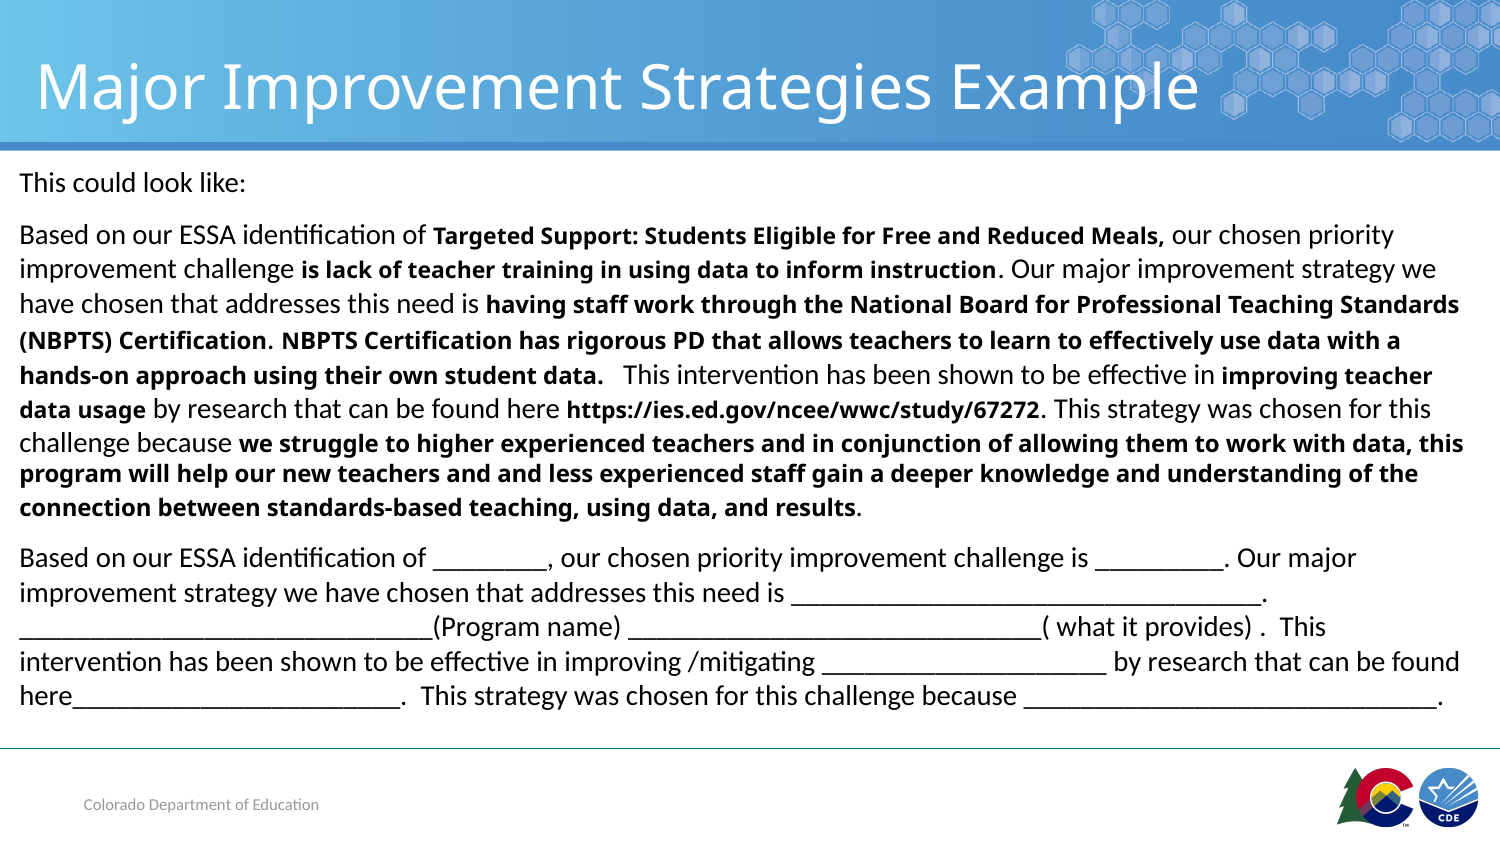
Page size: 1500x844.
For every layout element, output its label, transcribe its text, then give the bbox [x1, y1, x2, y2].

title Major Improvement Strategies Example [34, 37, 1433, 132]
picture [0, 0, 1500, 151]
list This could look like: Based on our ESSA identification of Targeted Support: Students Eligible for Free and Reduced Meals, our chosen priority improvement challenge is lack of teacher training in using data to inform instruction. Our major improvement strategy we have chosen that addresses this need is having staff work through the National Board for Professional Teaching Standards (NBPTS) Certification. NBPTS Certification has rigorous PD that allows teachers to learn to effectively use data with a hands-on approach using their own student data. This intervention has been shown to be effective in improving teacher data usage by research that can be found here https://ies.ed.gov/ncee/wwc/study/67272. This strategy was chosen for this challenge because we struggle to higher experienced teachers and in conjunction of allowing them to work with data, this program will help our new teachers and and less experienced staff gain a deeper knowledge and understanding of the connection between standards-based teaching, using data, and results. Based on our ESSA identification of ________, our chosen priority improvement challenge is _________. Our major improvement strategy we have chosen that addresses this need is _________________________________. _____________________________(Program name) _____________________________( what it provides) . This intervention has been shown to be effective in improving /mitigating ____________________ by research that can be found here_______________________. This strategy was chosen for this challenge because _____________________________. [19, 163, 1473, 745]
picture [1336, 767, 1479, 828]
